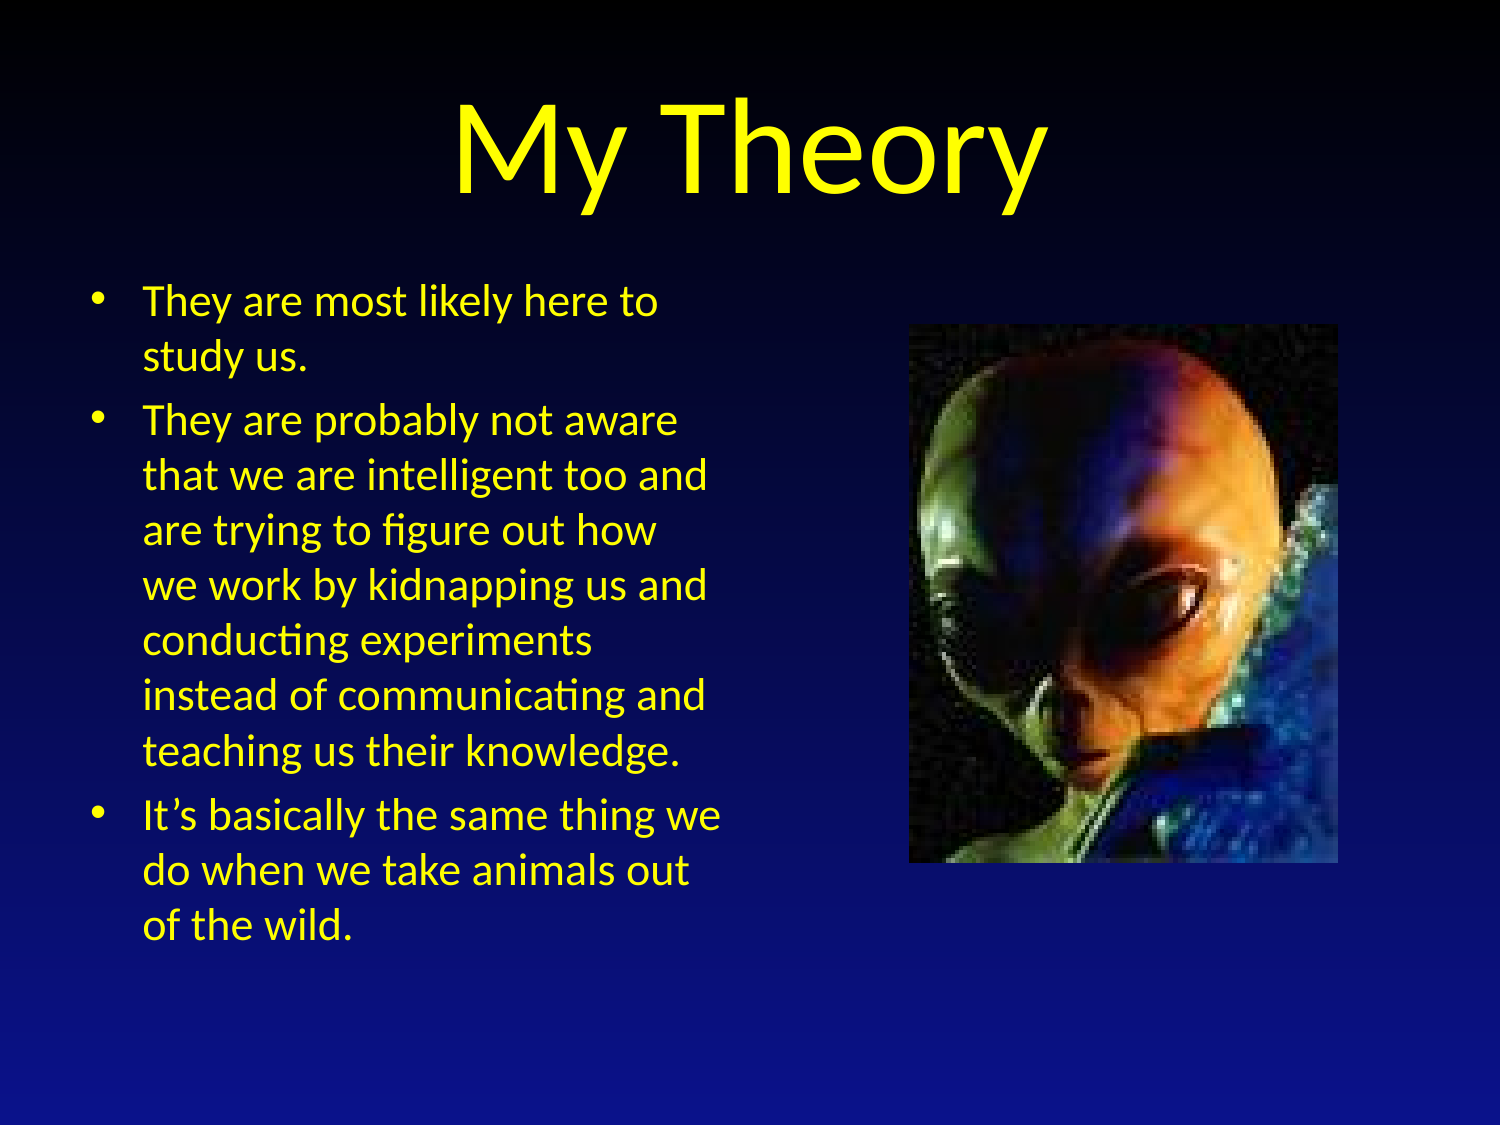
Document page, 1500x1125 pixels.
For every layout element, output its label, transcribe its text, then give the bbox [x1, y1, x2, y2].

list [908, 324, 1338, 863]
list They are most likely here to study us. They are probably not aware that we are intelligent too and are trying to figure out how we work by kidnapping us and conducting experiments instead of communicating and teaching us their knowledge. It’s basically the same thing we do when we take animals out of the wild. [75, 262, 738, 1005]
title My Theory [75, 45, 1425, 233]
